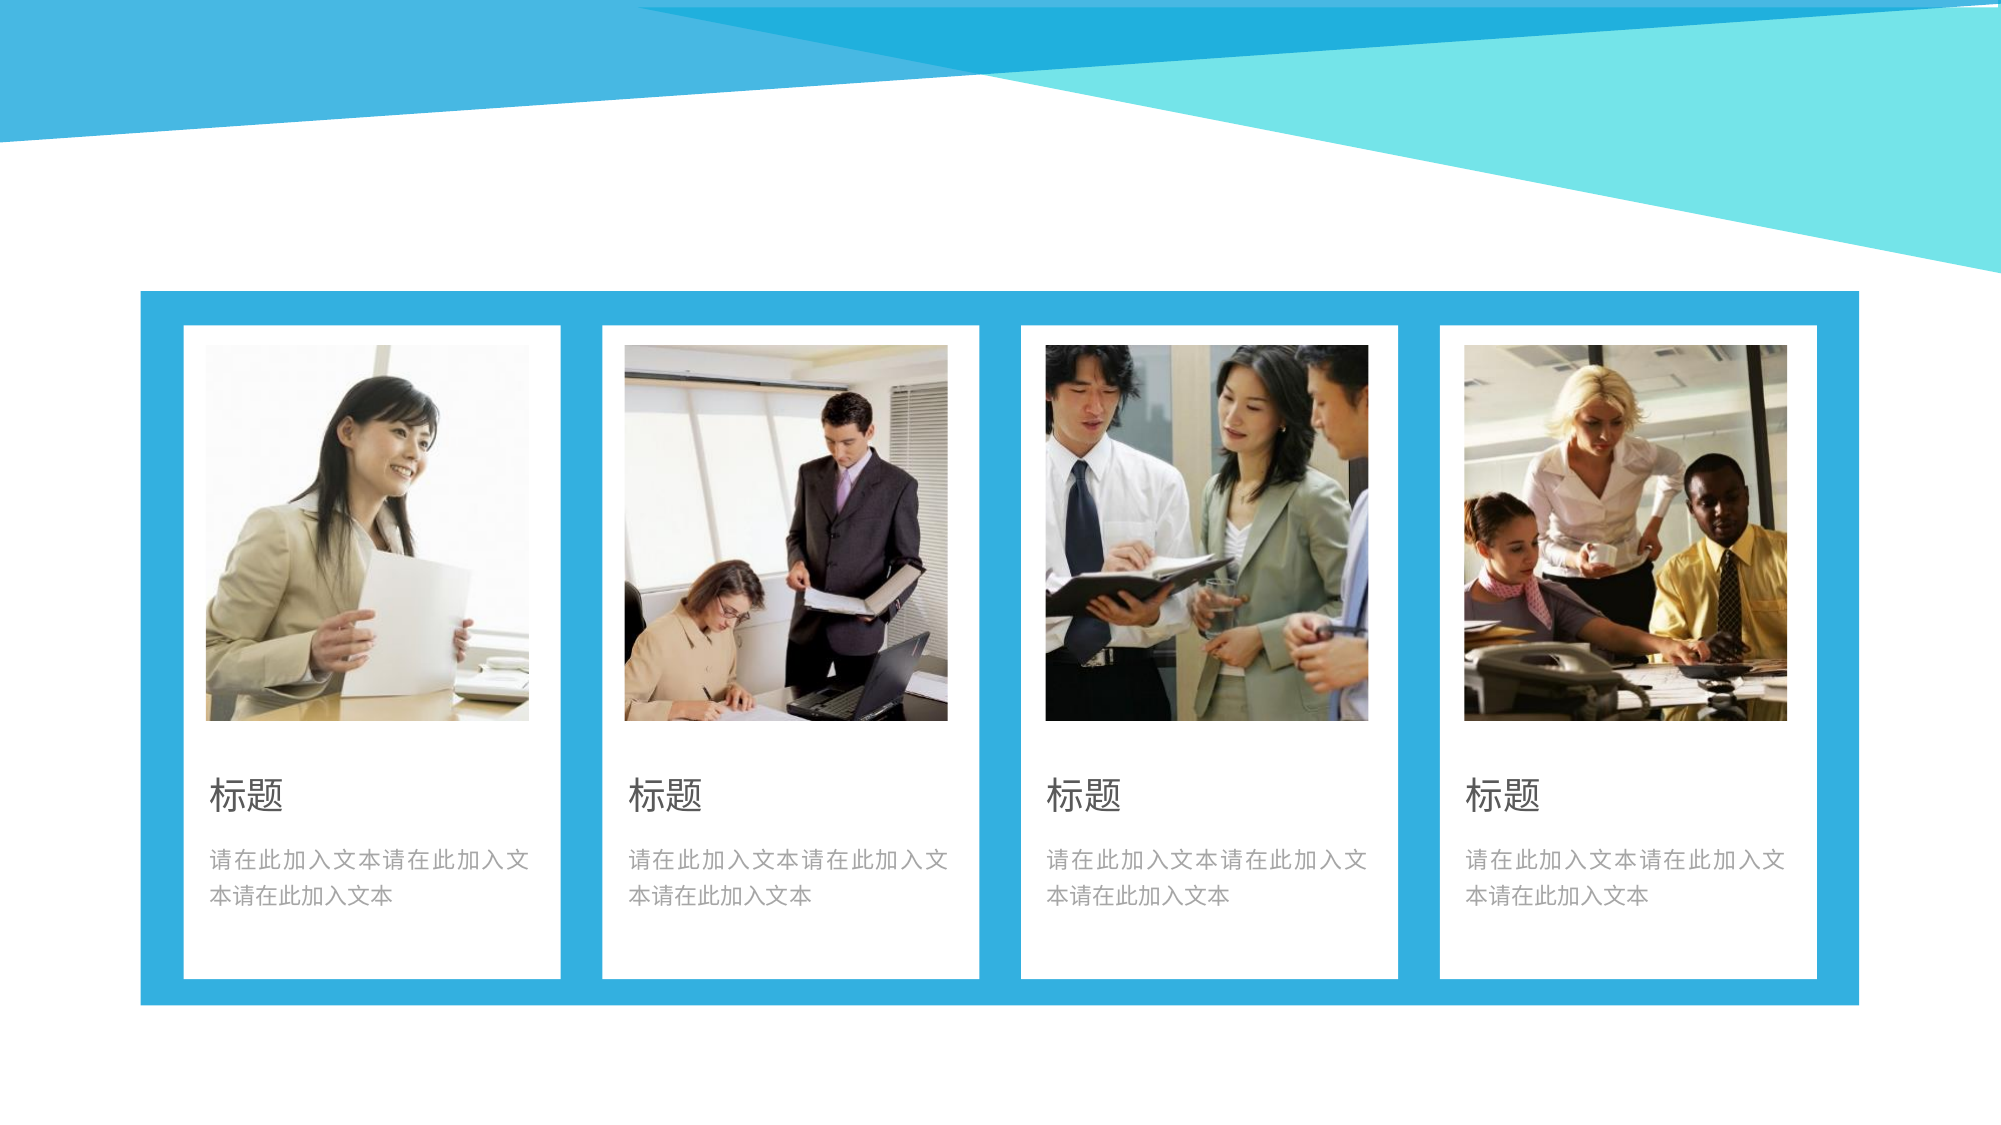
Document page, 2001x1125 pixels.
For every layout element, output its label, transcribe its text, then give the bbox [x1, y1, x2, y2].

text_box [1021, 325, 1399, 980]
text_box 标题 [1032, 764, 1372, 820]
text_box [140, 291, 1860, 1006]
text_box [602, 325, 980, 980]
text_box 标题 [1450, 764, 1790, 820]
picture [624, 345, 948, 721]
text_box 标题 [613, 764, 953, 820]
text_box 请在此加入文本请在此加入文本请在此加入文本 [613, 830, 964, 962]
text_box 请在此加入文本请在此加入文本请在此加入文本 [194, 830, 545, 962]
text_box 标题 [194, 764, 534, 820]
text_box 请在此加入文本请在此加入文本请在此加入文本 [1032, 830, 1383, 962]
text_box [183, 325, 561, 980]
picture [205, 345, 529, 721]
picture [1464, 345, 1788, 721]
text_box [1439, 325, 1817, 980]
text_box 请在此加入文本请在此加入文本请在此加入文本 [1450, 830, 1801, 962]
picture [1045, 345, 1369, 721]
